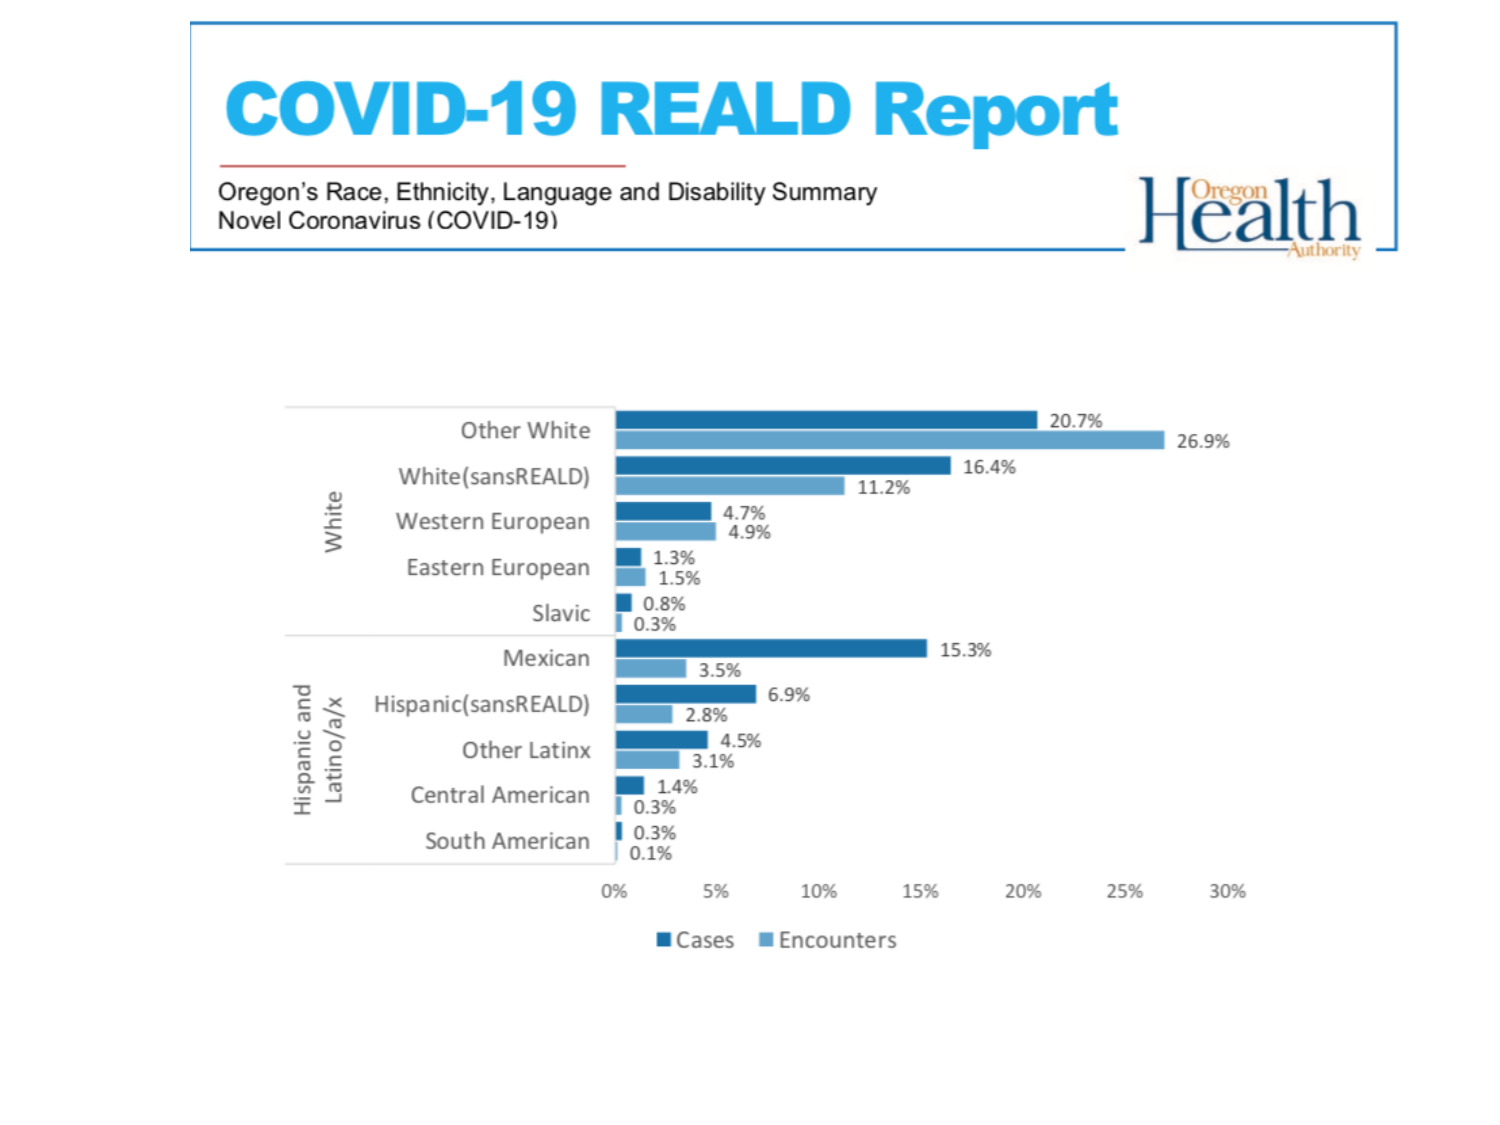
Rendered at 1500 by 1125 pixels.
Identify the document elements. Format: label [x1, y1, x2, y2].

picture [190, 0, 1412, 276]
picture [280, 395, 1309, 975]
